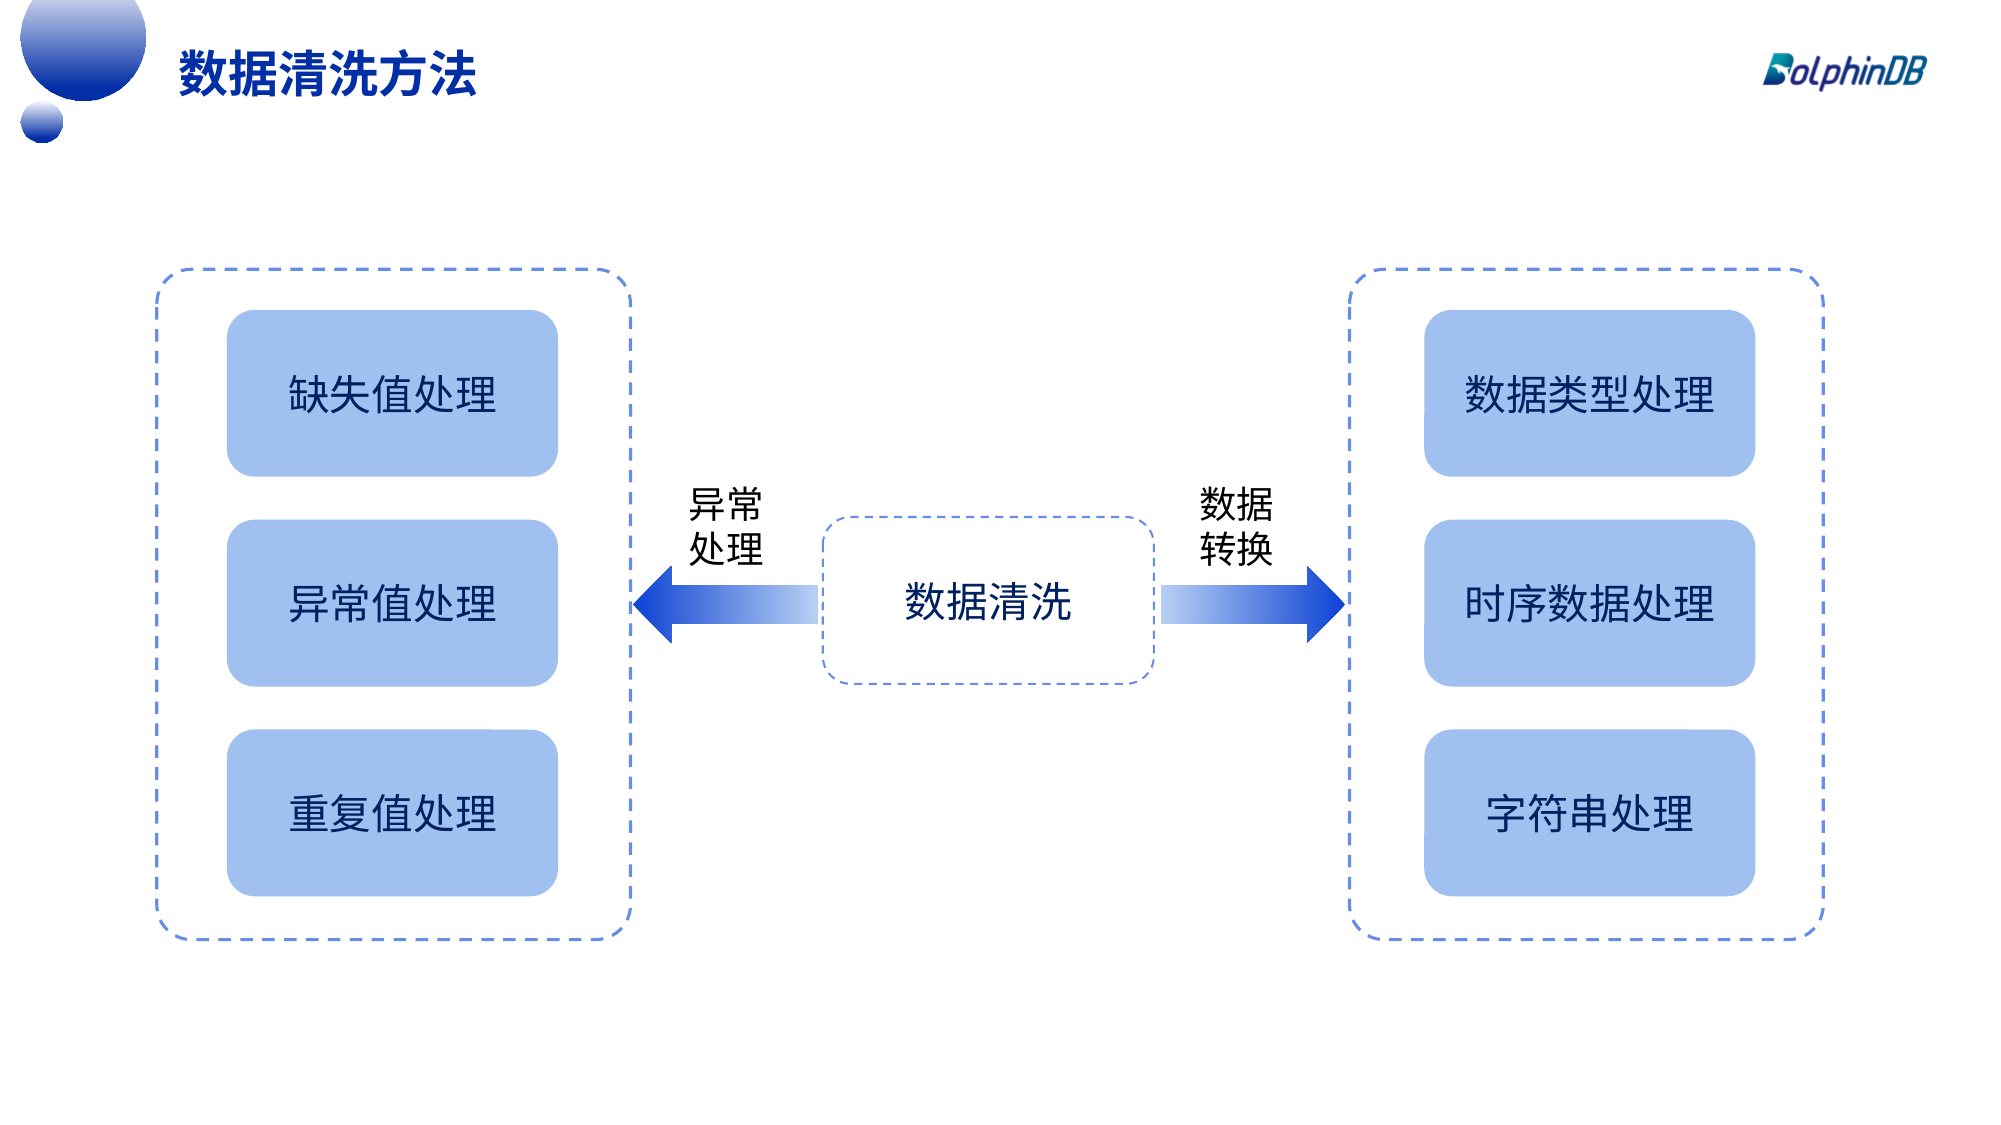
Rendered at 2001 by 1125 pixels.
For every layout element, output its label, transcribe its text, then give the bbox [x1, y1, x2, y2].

text_box [1348, 268, 1825, 941]
picture [1755, 47, 1929, 93]
text_box [19, 0, 147, 102]
text_box [155, 268, 632, 941]
text_box 异常值处理 [225, 518, 560, 688]
text_box 异常 处理 [653, 473, 800, 575]
text_box [1159, 567, 1347, 646]
text_box [631, 575, 819, 646]
text_box 数据 转换 [1163, 473, 1310, 575]
text_box [19, 99, 64, 144]
text_box 重复值处理 [225, 728, 560, 898]
text_box 数据清洗方法 [163, 35, 620, 110]
text_box 数据清洗 [821, 515, 1155, 685]
